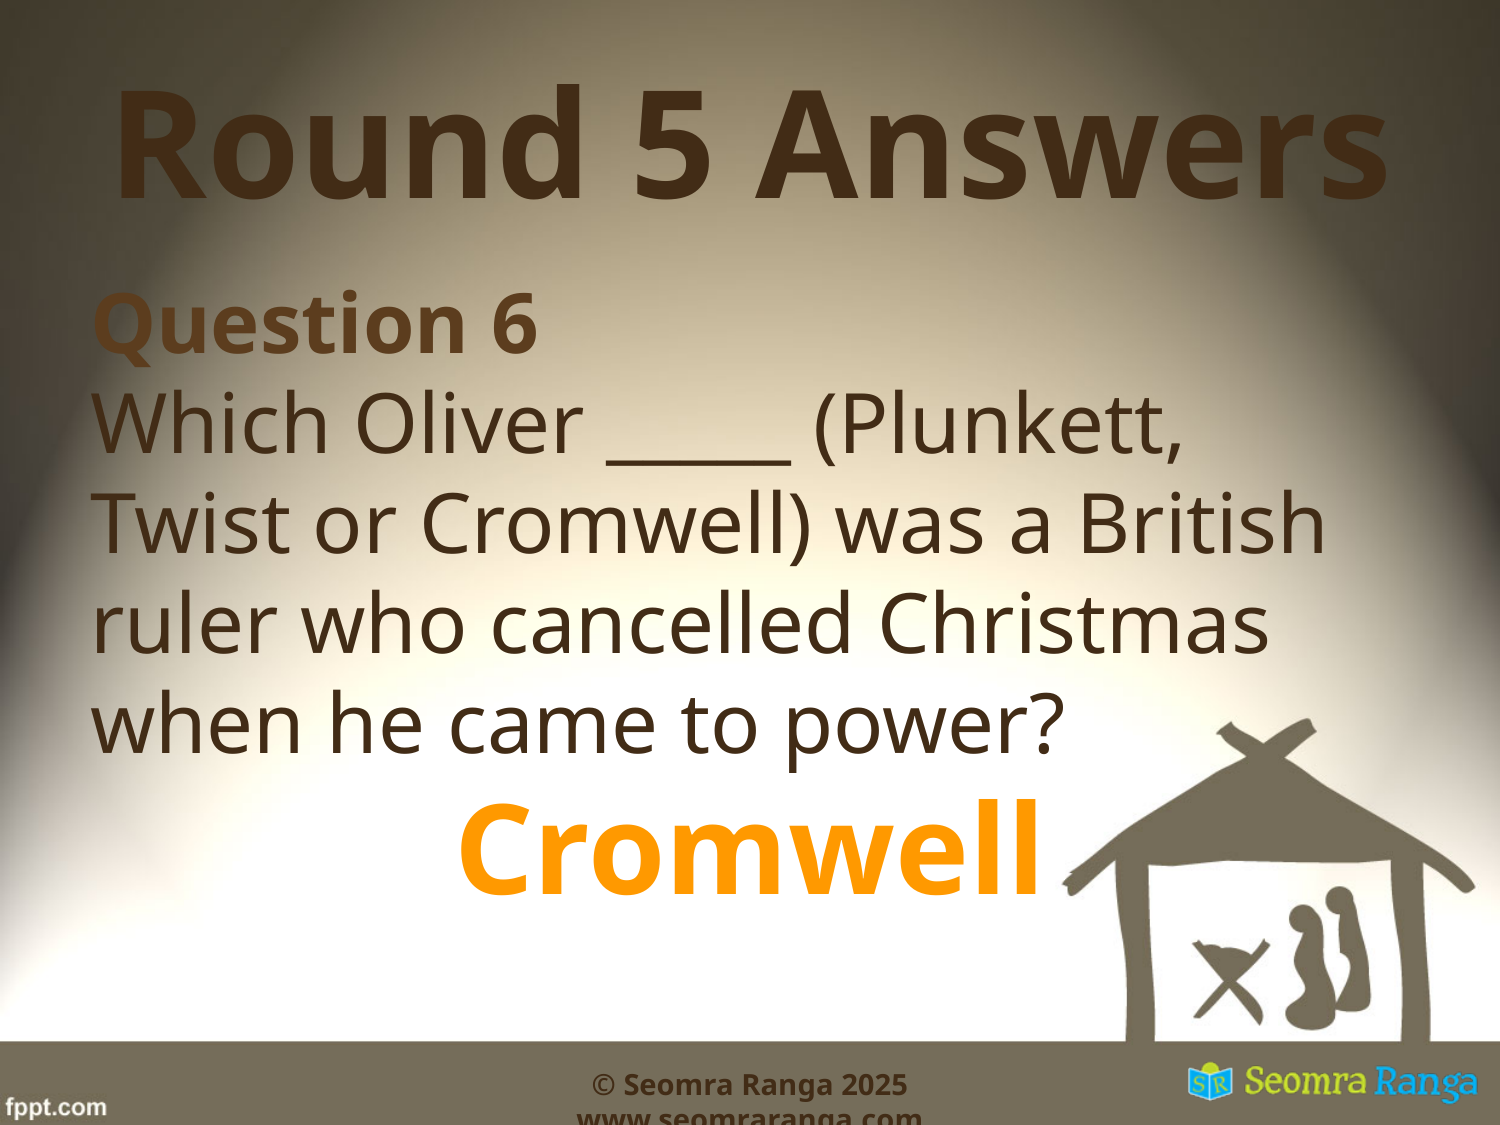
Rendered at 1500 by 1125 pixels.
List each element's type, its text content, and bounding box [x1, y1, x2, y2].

list Question 6 Which Oliver _____ (Plunkett, Twist or Cromwell) was a British ruler who cancelled Christmas when he came to power? Cromwell [75, 262, 1425, 1005]
text_box © Seomra Ranga 2025 www.seomraranga.com [401, 1058, 1099, 1125]
title Round 5 Answers [75, 45, 1425, 233]
picture [0, 0, 1500, 1125]
